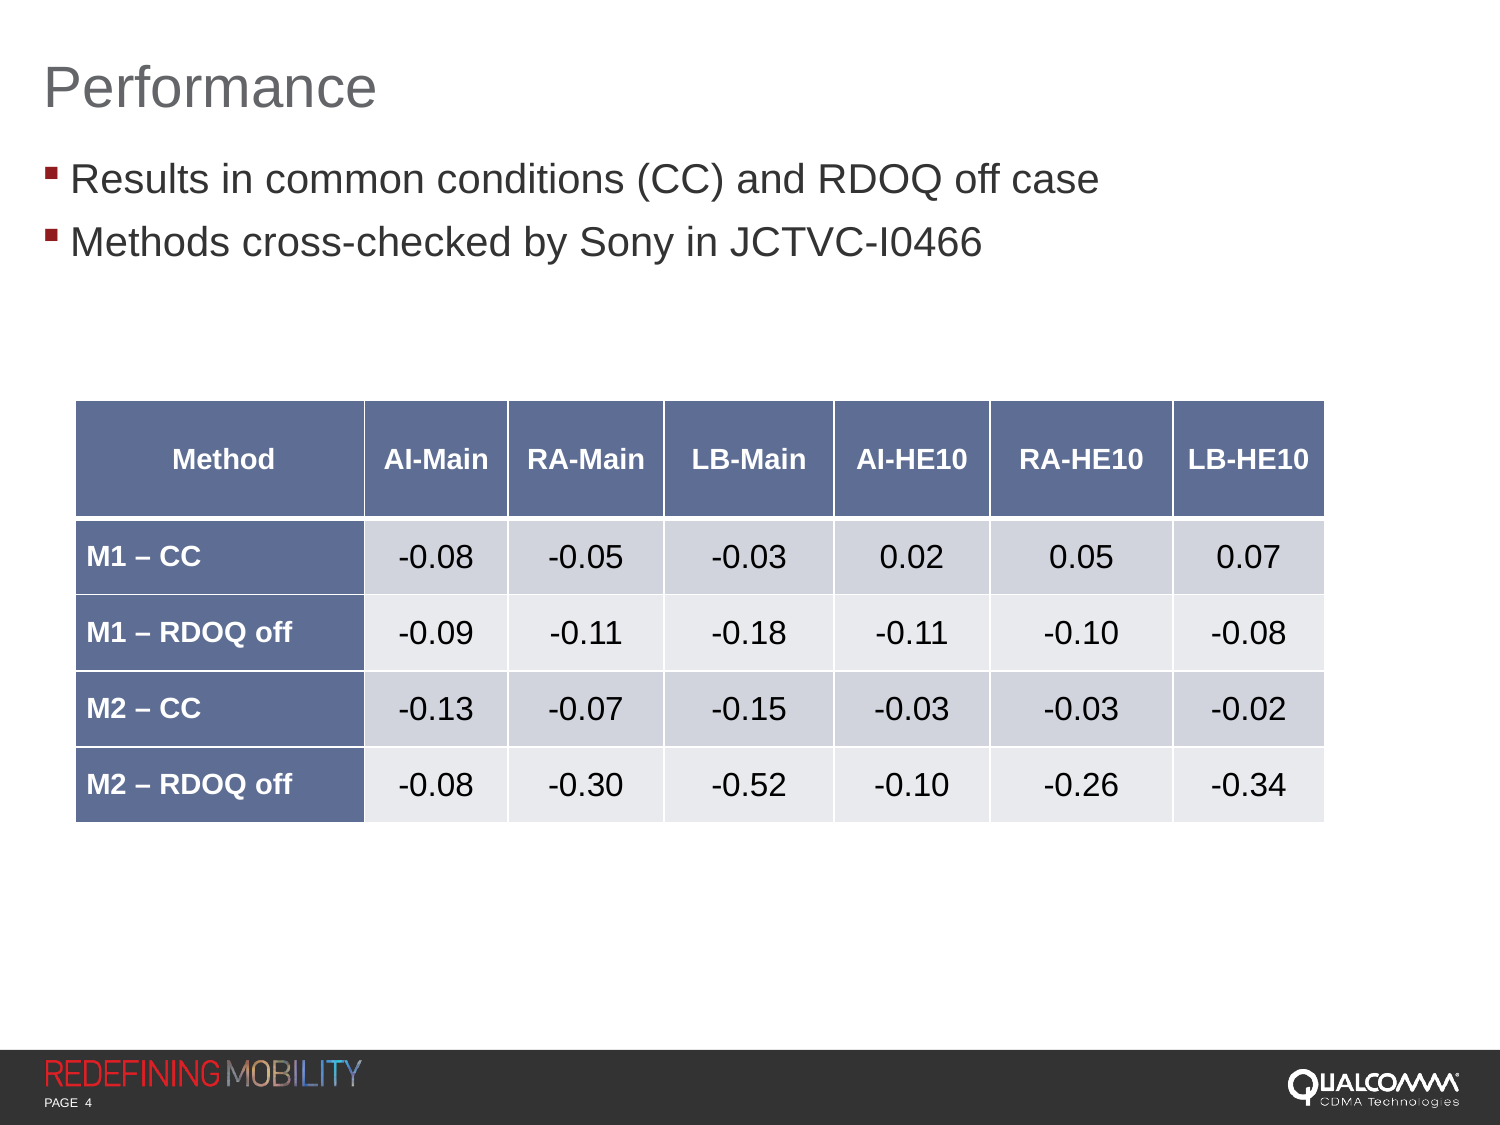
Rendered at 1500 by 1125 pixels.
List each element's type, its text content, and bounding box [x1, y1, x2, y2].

table_cell -0.11 [835, 595, 989, 670]
table_header RA-Main [509, 401, 663, 516]
table_cell 0.02 [835, 521, 989, 594]
table_cell M2 – CC [76, 672, 364, 746]
table_cell -0.03 [665, 521, 833, 594]
table_cell -0.10 [991, 595, 1172, 670]
table_header Method [76, 401, 364, 516]
list Results in common conditions (CC) and RDOQ off case Methods cross-checked by Sony in JCTVC-I0466 [26, 148, 1457, 1021]
table_cell 0.05 [991, 521, 1172, 594]
table_cell 0.07 [1174, 521, 1324, 594]
table_cell -0.08 [365, 521, 507, 594]
title Performance [28, 44, 1462, 138]
table_cell -0.02 [1174, 672, 1324, 746]
table_header LB-HE10 [1174, 401, 1324, 516]
table_cell -0.09 [365, 595, 507, 670]
table_cell -0.13 [365, 672, 507, 746]
table_header AI-Main [365, 401, 507, 516]
table_cell -0.11 [509, 595, 663, 670]
table_cell -0.03 [835, 672, 989, 746]
table_cell -0.30 [509, 748, 663, 822]
table_cell M1 – CC [76, 521, 364, 594]
table_cell -0.07 [509, 672, 663, 746]
table_cell -0.10 [835, 748, 989, 822]
table_cell -0.03 [991, 672, 1172, 746]
table_header AI-HE10 [835, 401, 989, 516]
table_cell -0.08 [365, 748, 507, 822]
table_cell -0.26 [991, 748, 1172, 822]
table_cell -0.18 [665, 595, 833, 670]
table_cell M1 – RDOQ off [76, 595, 364, 670]
table_cell -0.15 [665, 672, 833, 746]
table_cell -0.05 [509, 521, 663, 594]
table_cell -0.34 [1174, 748, 1324, 822]
picture [1278, 1058, 1478, 1114]
table_cell -0.52 [665, 748, 833, 822]
table_cell M2 – RDOQ off [76, 748, 364, 822]
table_header LB-Main [665, 401, 833, 516]
table_cell -0.08 [1174, 595, 1324, 670]
picture [30, 1048, 372, 1099]
table_header RA-HE10 [991, 401, 1172, 516]
